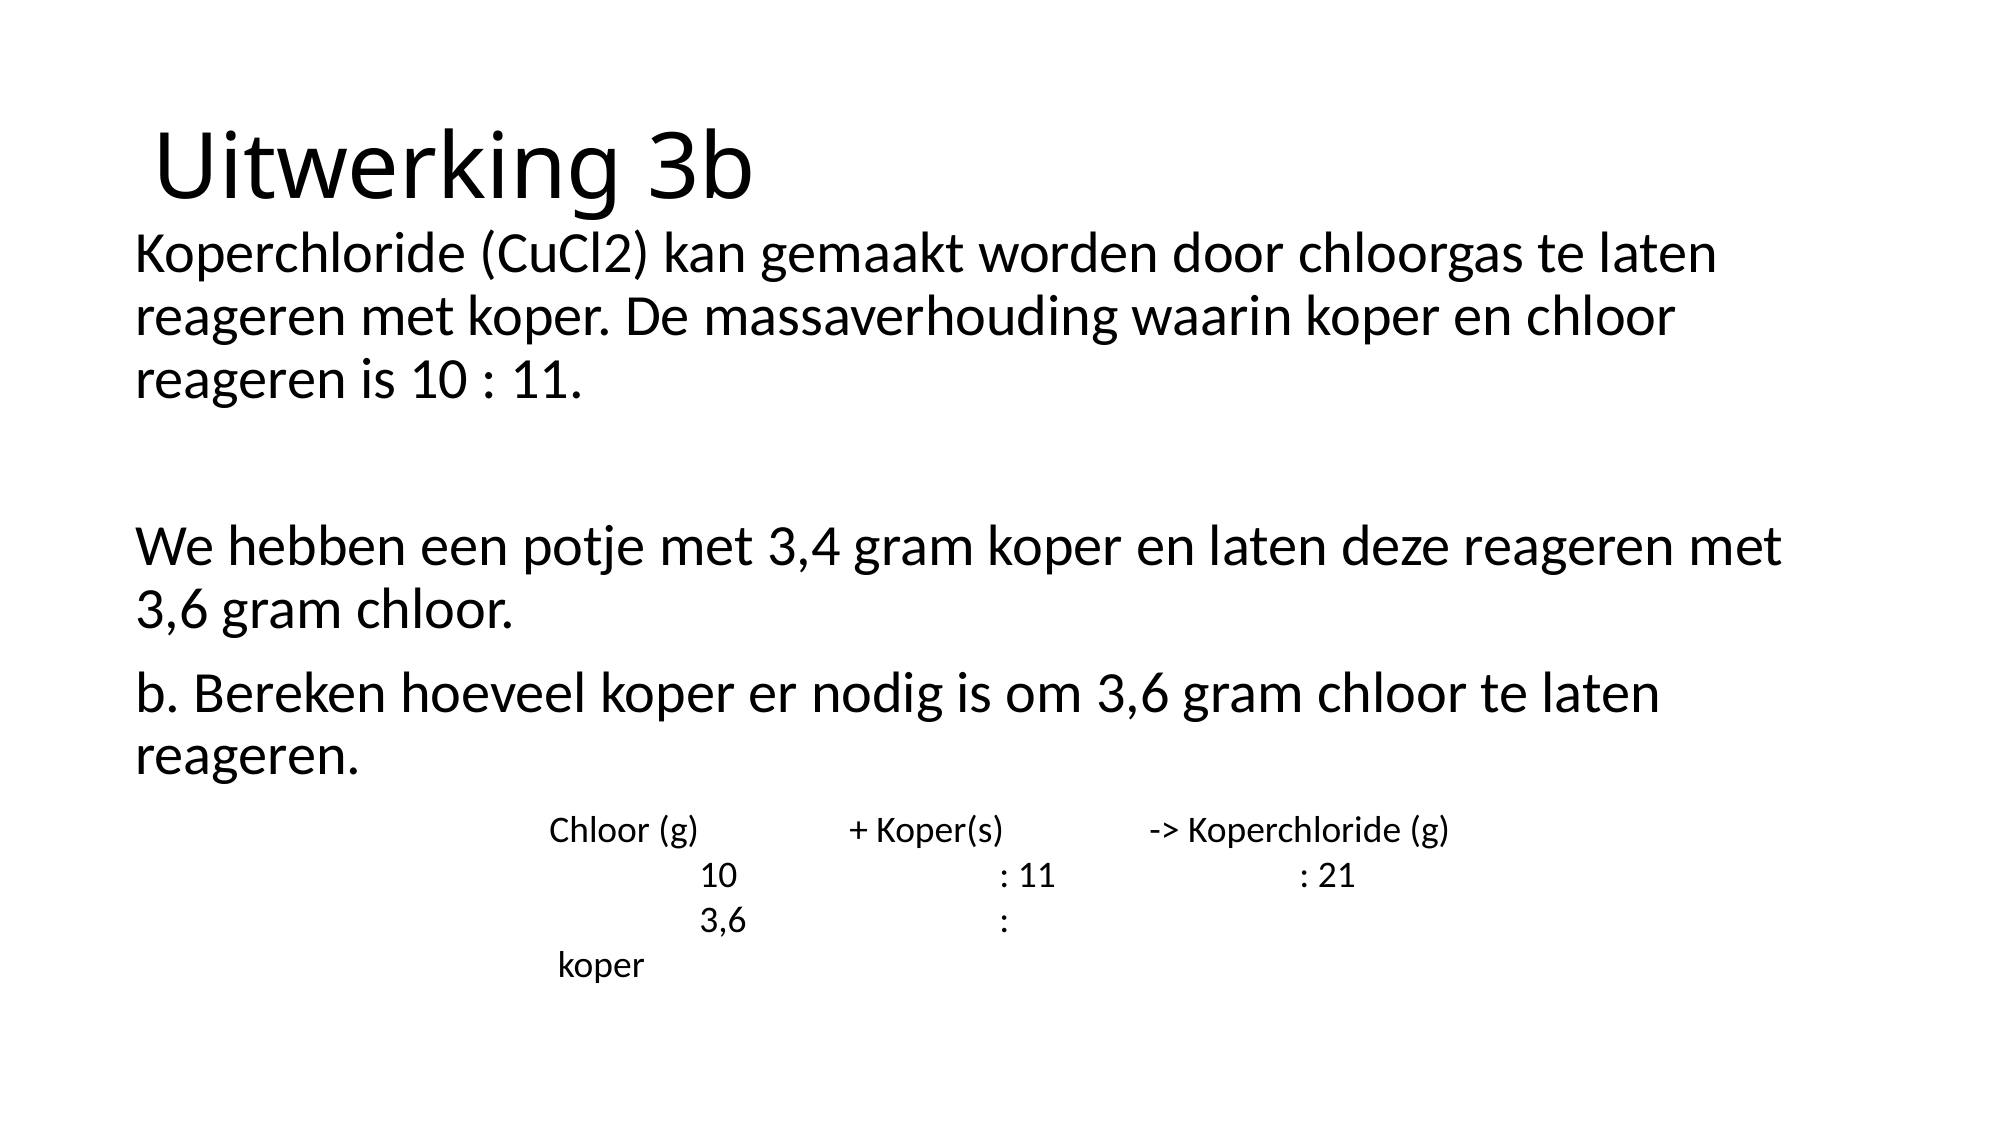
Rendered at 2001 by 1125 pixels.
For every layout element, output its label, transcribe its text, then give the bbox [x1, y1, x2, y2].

list Koperchloride (CuCl2) kan gemaakt worden door chloorgas te laten reageren met koper. De massaverhouding waarin koper en chloor reageren is 10 : 11. We hebben een potje met 3,4 gram koper en laten deze reageren met 3,6 gram chloor. b. Bereken hoeveel koper er nodig is om 3,6 gram chloor te laten reageren. [120, 214, 1846, 929]
title Uitwerking 3b [137, 59, 1863, 278]
